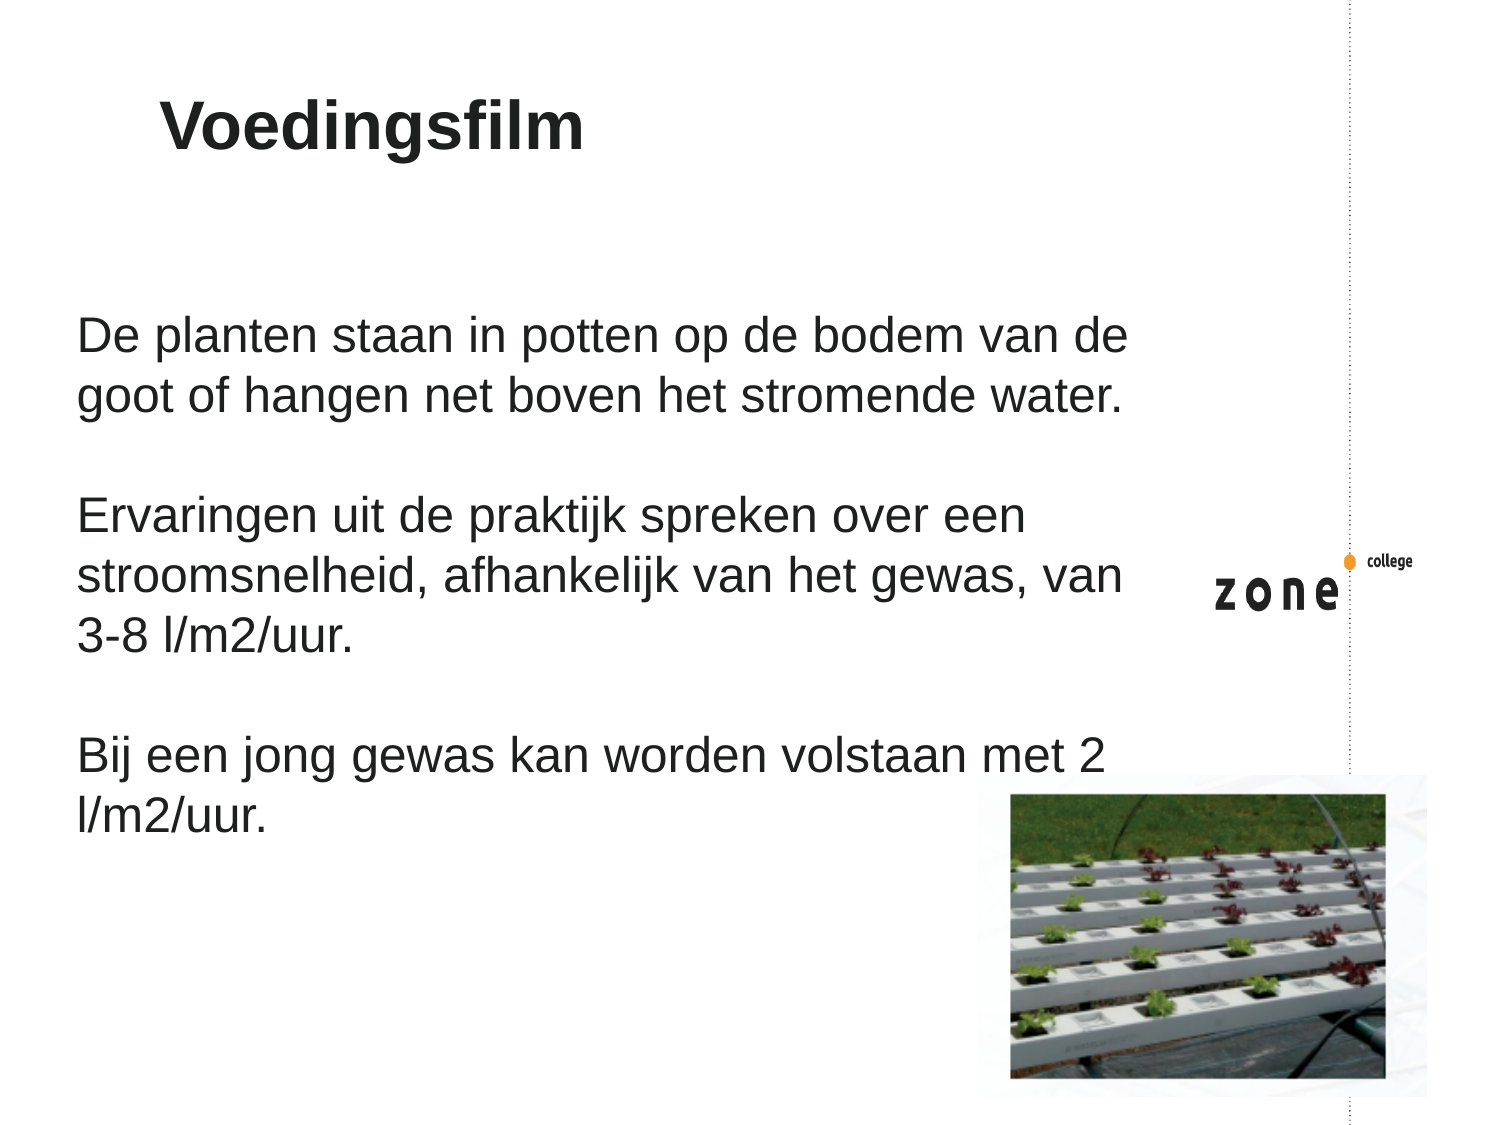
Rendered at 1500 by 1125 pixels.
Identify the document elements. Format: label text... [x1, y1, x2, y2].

list De planten staan in potten op de bodem van de goot of hangen net boven het stromende water. Ervaringen uit de praktijk spreken over een stroomsnelheid, afhankelijk van het gewas, van 3-8 l/m2/uur. Bij een jong gewas kan worden volstaan met 2 l/m2/uur. [76, 302, 1164, 886]
title Voedingsfilm [159, 90, 1388, 213]
picture [977, 0, 1500, 1125]
